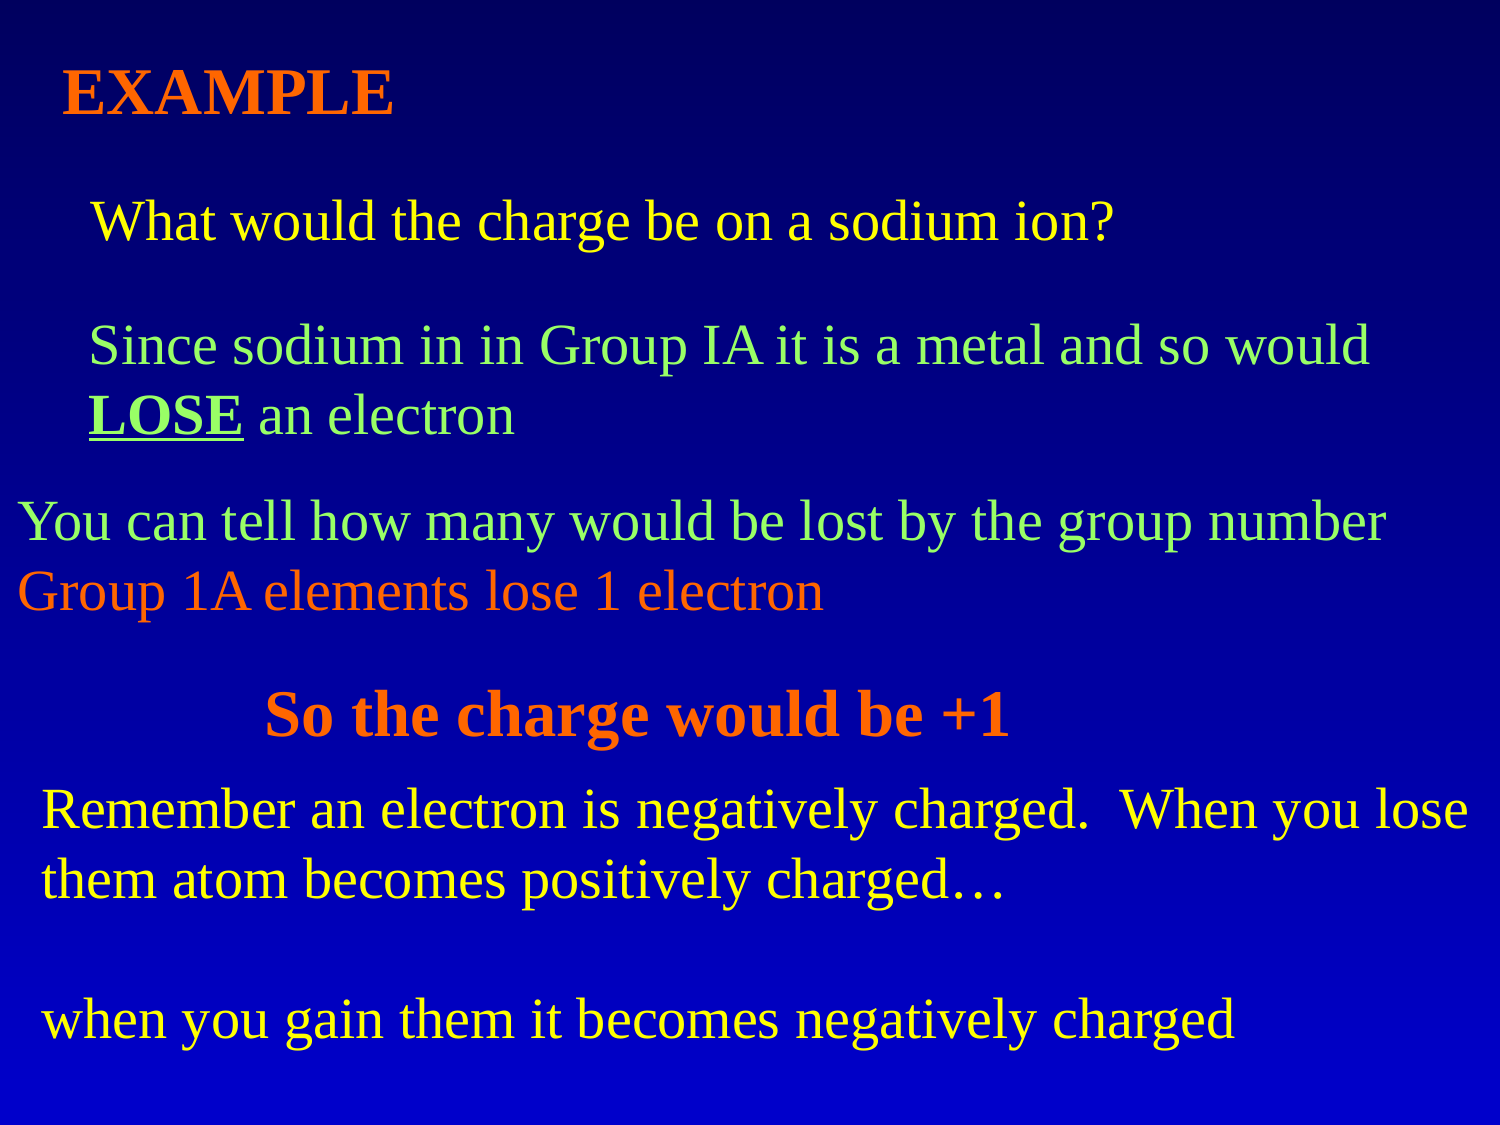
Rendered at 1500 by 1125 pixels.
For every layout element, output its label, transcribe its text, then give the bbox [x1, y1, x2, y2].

text_box What would the charge be on a sodium ion? [75, 174, 1131, 260]
text_box Since sodium in in Group IA it is a metal and so would LOSE an electron [73, 298, 1387, 454]
text_box Remember an electron is negatively charged. When you lose them atom becomes positively charged… when you gain them it becomes negatively charged [26, 762, 1499, 1058]
text_box You can tell how many would be lost by the group number Group 1A elements lose 1 electron [2, 474, 1402, 630]
text_box EXAMPLE [47, 40, 411, 136]
text_box So the charge would be +1 [249, 662, 1028, 758]
